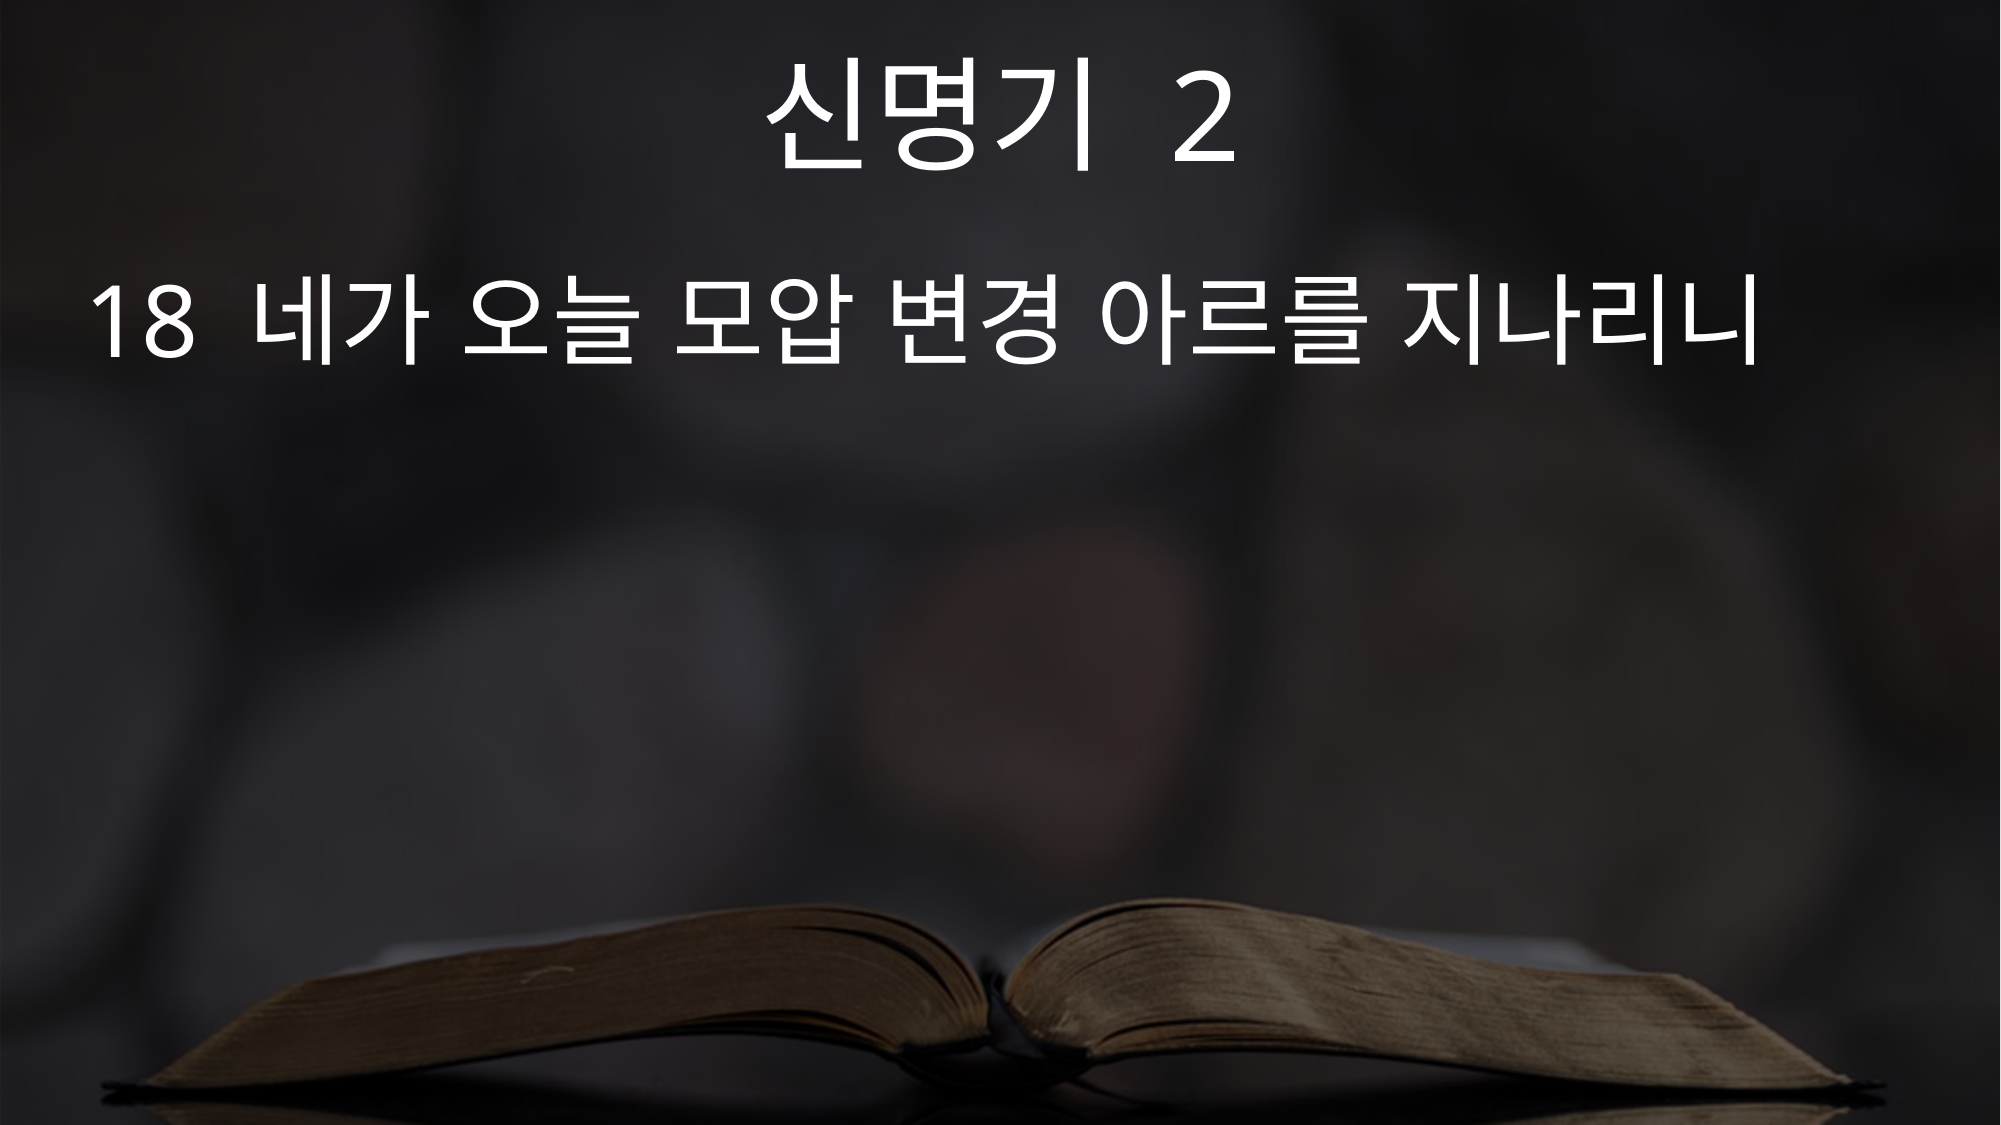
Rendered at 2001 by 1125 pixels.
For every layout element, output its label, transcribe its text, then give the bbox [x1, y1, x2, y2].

footer 신명기 2 [0, 32, 2000, 192]
picture [0, 0, 2001, 1125]
list 18 네가 오늘 모압 변경 아르를 지나리니 [69, 263, 1953, 423]
